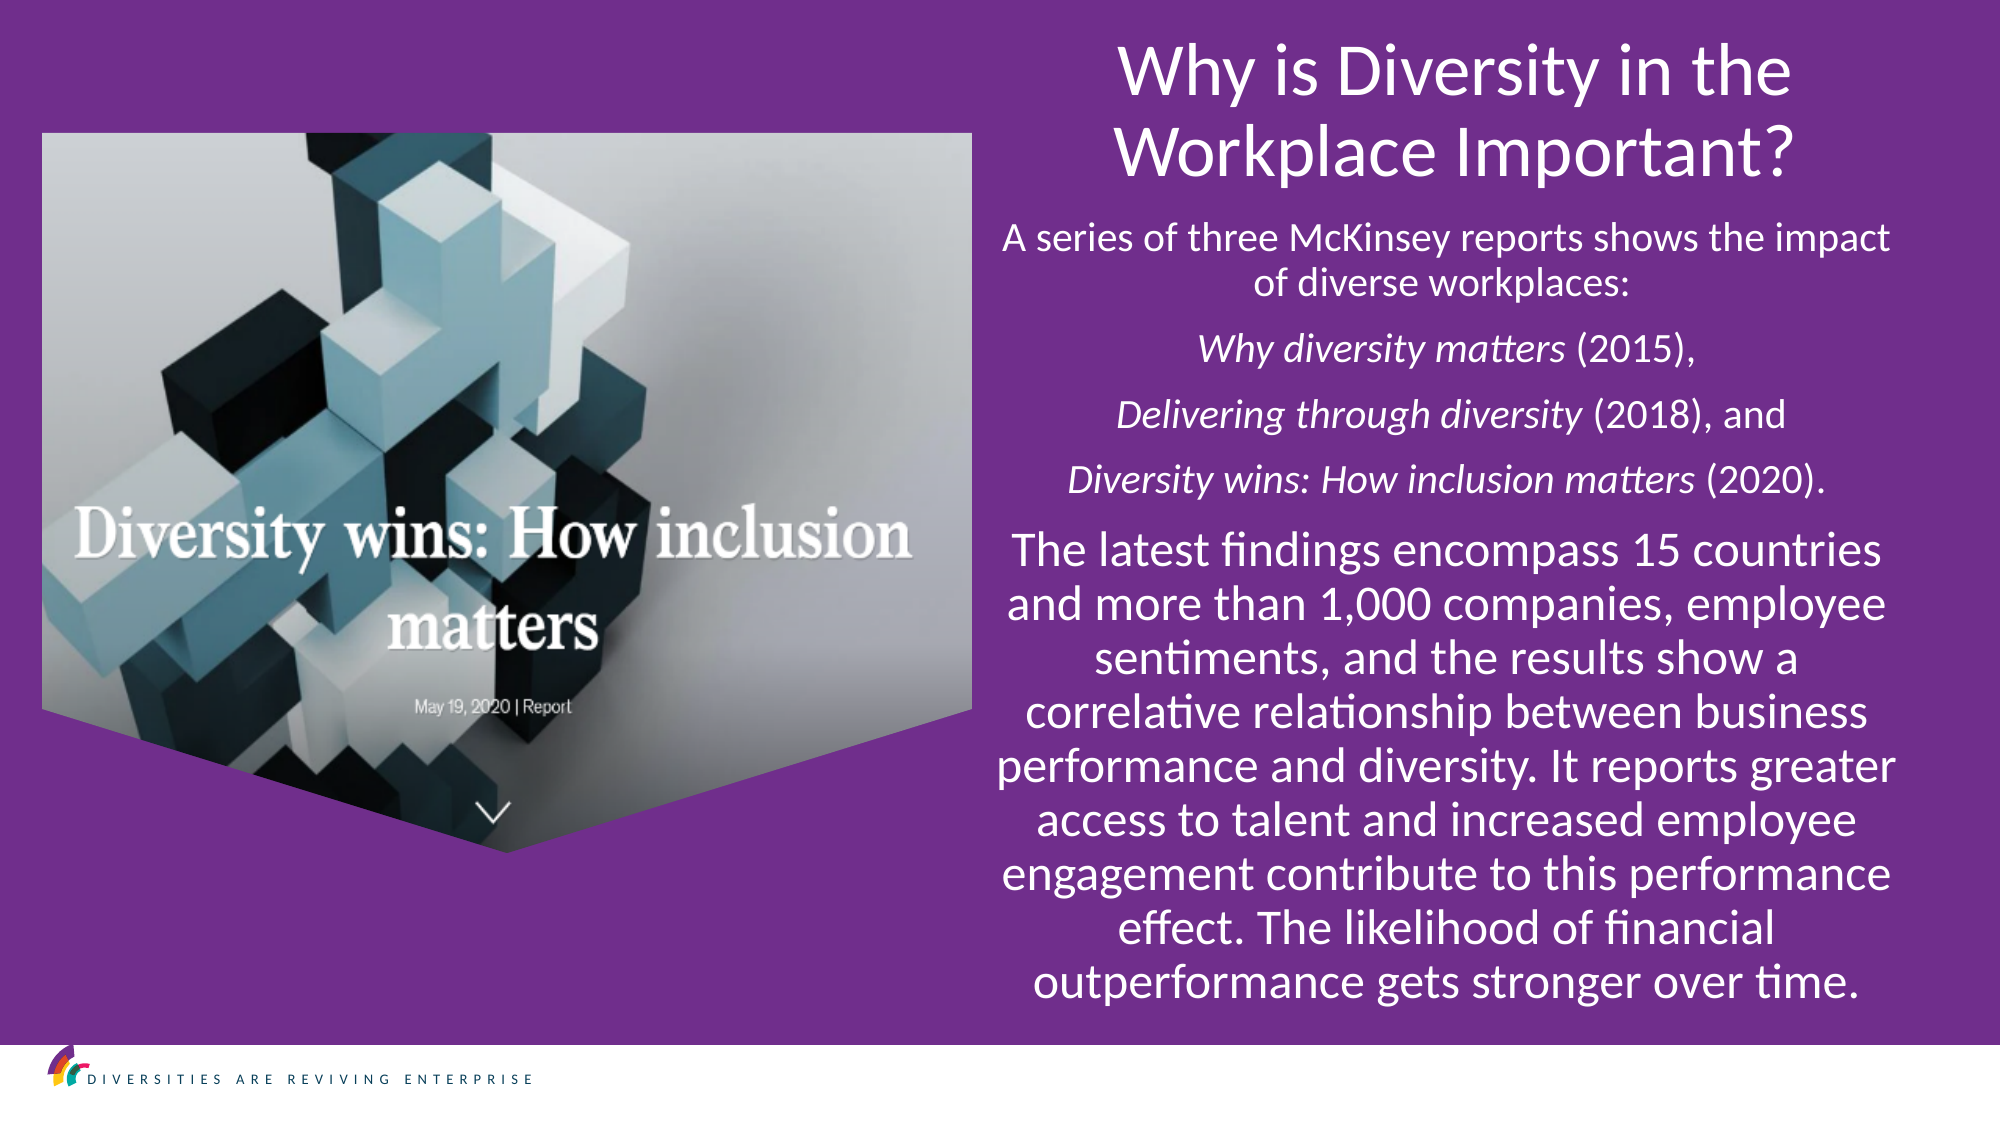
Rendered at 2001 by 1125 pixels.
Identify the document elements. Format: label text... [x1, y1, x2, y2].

picture [42, 132, 972, 854]
list A series of three McKinsey reports shows the impact of diverse workplaces: Why diversity matters (2015), Delivering through diversity (2018), and Diversity wins: How inclusion matters (2020). The latest findings encompass 15 countries and more than 1,000 companies, employee sentiments, and the results show a correlative relationship between business performance and diversity. It reports greater access to talent and increased employee engagement contribute to this performance effect. The likelihood of financial outperformance gets stronger over time. [972, 207, 1922, 273]
list Why is Diversity in the Workplace Important? [1041, 85, 1871, 207]
